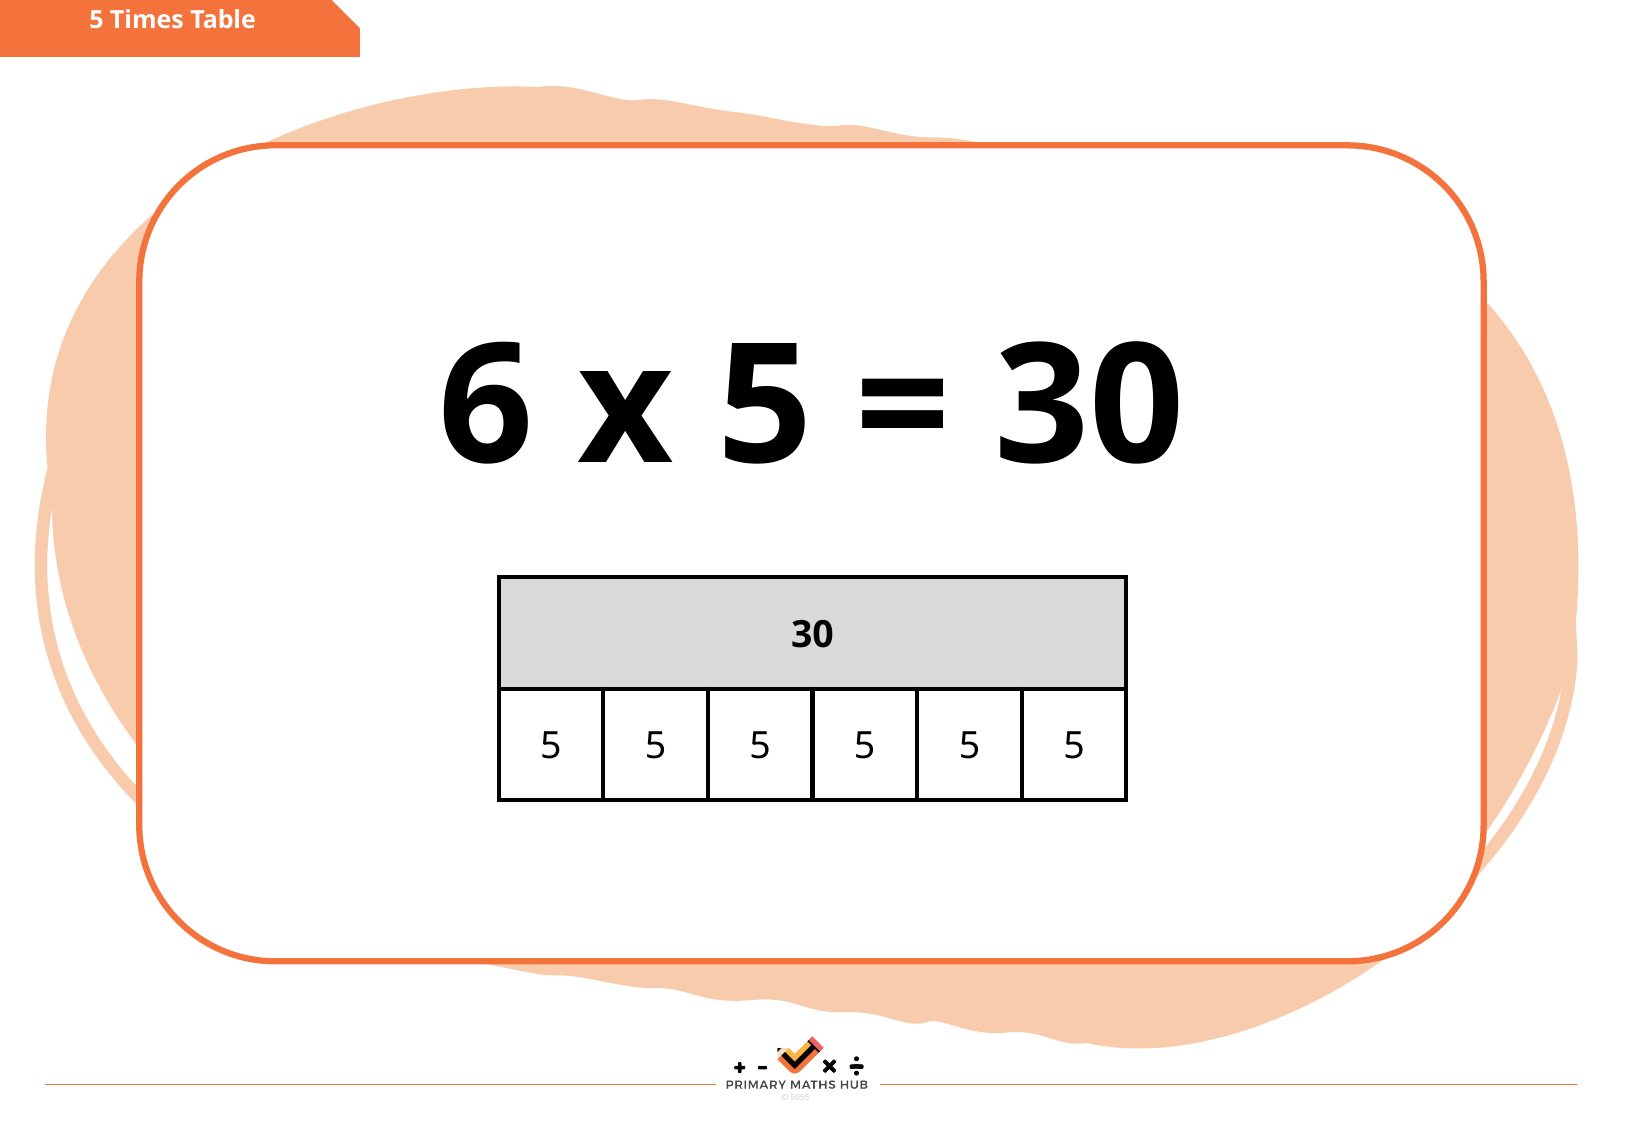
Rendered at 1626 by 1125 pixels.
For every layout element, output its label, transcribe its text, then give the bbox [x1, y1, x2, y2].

text_box [138, 144, 1485, 963]
table_header 30 [501, 579, 1124, 687]
text_box 5 Times Table [0, 0, 361, 58]
table_cell 5 [501, 691, 601, 798]
text_box © 5055 [720, 1084, 870, 1110]
table_cell 5 [919, 691, 1020, 798]
text_box [273, 91, 956, 144]
table_cell 5 [1024, 691, 1124, 798]
table_cell 5 [815, 691, 915, 798]
picture [722, 1034, 872, 1094]
text_box [496, 960, 1374, 1044]
text_box [1479, 300, 1579, 867]
text_box 6 x 5 = 30 [140, 288, 1485, 503]
table_cell 5 [605, 691, 706, 798]
table_cell 5 [710, 691, 810, 798]
text_box [39, 214, 155, 799]
